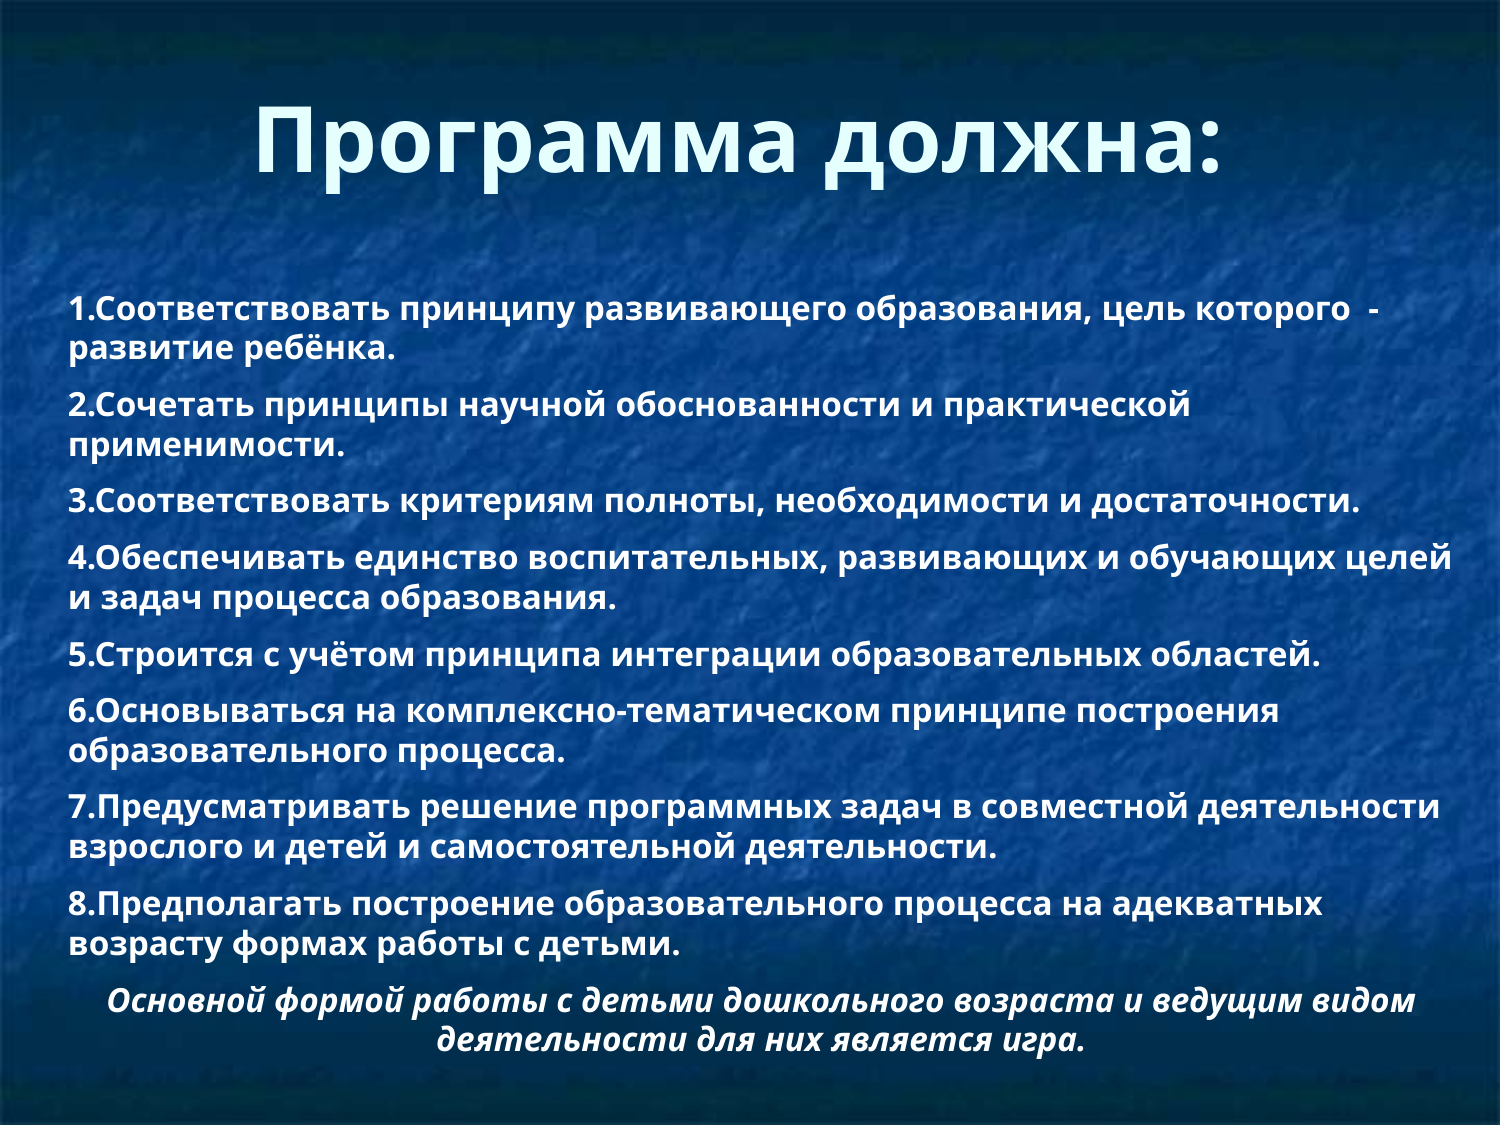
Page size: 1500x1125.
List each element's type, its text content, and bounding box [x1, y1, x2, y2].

subtitle 1.Соответствовать принципу развивающего образования, цель которого - развитие ребёнка. 2.Сочетать принципы научной обоснованности и практической применимости. 3.Соответствовать критериям полноты, необходимости и достаточности. 4.Обеспечивать единство воспитательных, развивающих и обучающих целей и задач процесса образования. 5.Строится с учётом принципа интеграции образовательных областей. 6.Основываться на комплексно-тематическом принципе построения образовательного процесса. 7.Предусматривать решение программных задач в совместной деятельности взрослого и детей и самостоятельной деятельности. 8.Предполагать построение образовательного процесса на адекватных возрасту формах работы с детьми. Основной формой работы с детьми дошкольного возраста и ведущим видом деятельности для них является игра. [52, 278, 1471, 1071]
picture [0, 0, 1500, 1125]
title Программа должна: [76, 54, 1424, 244]
